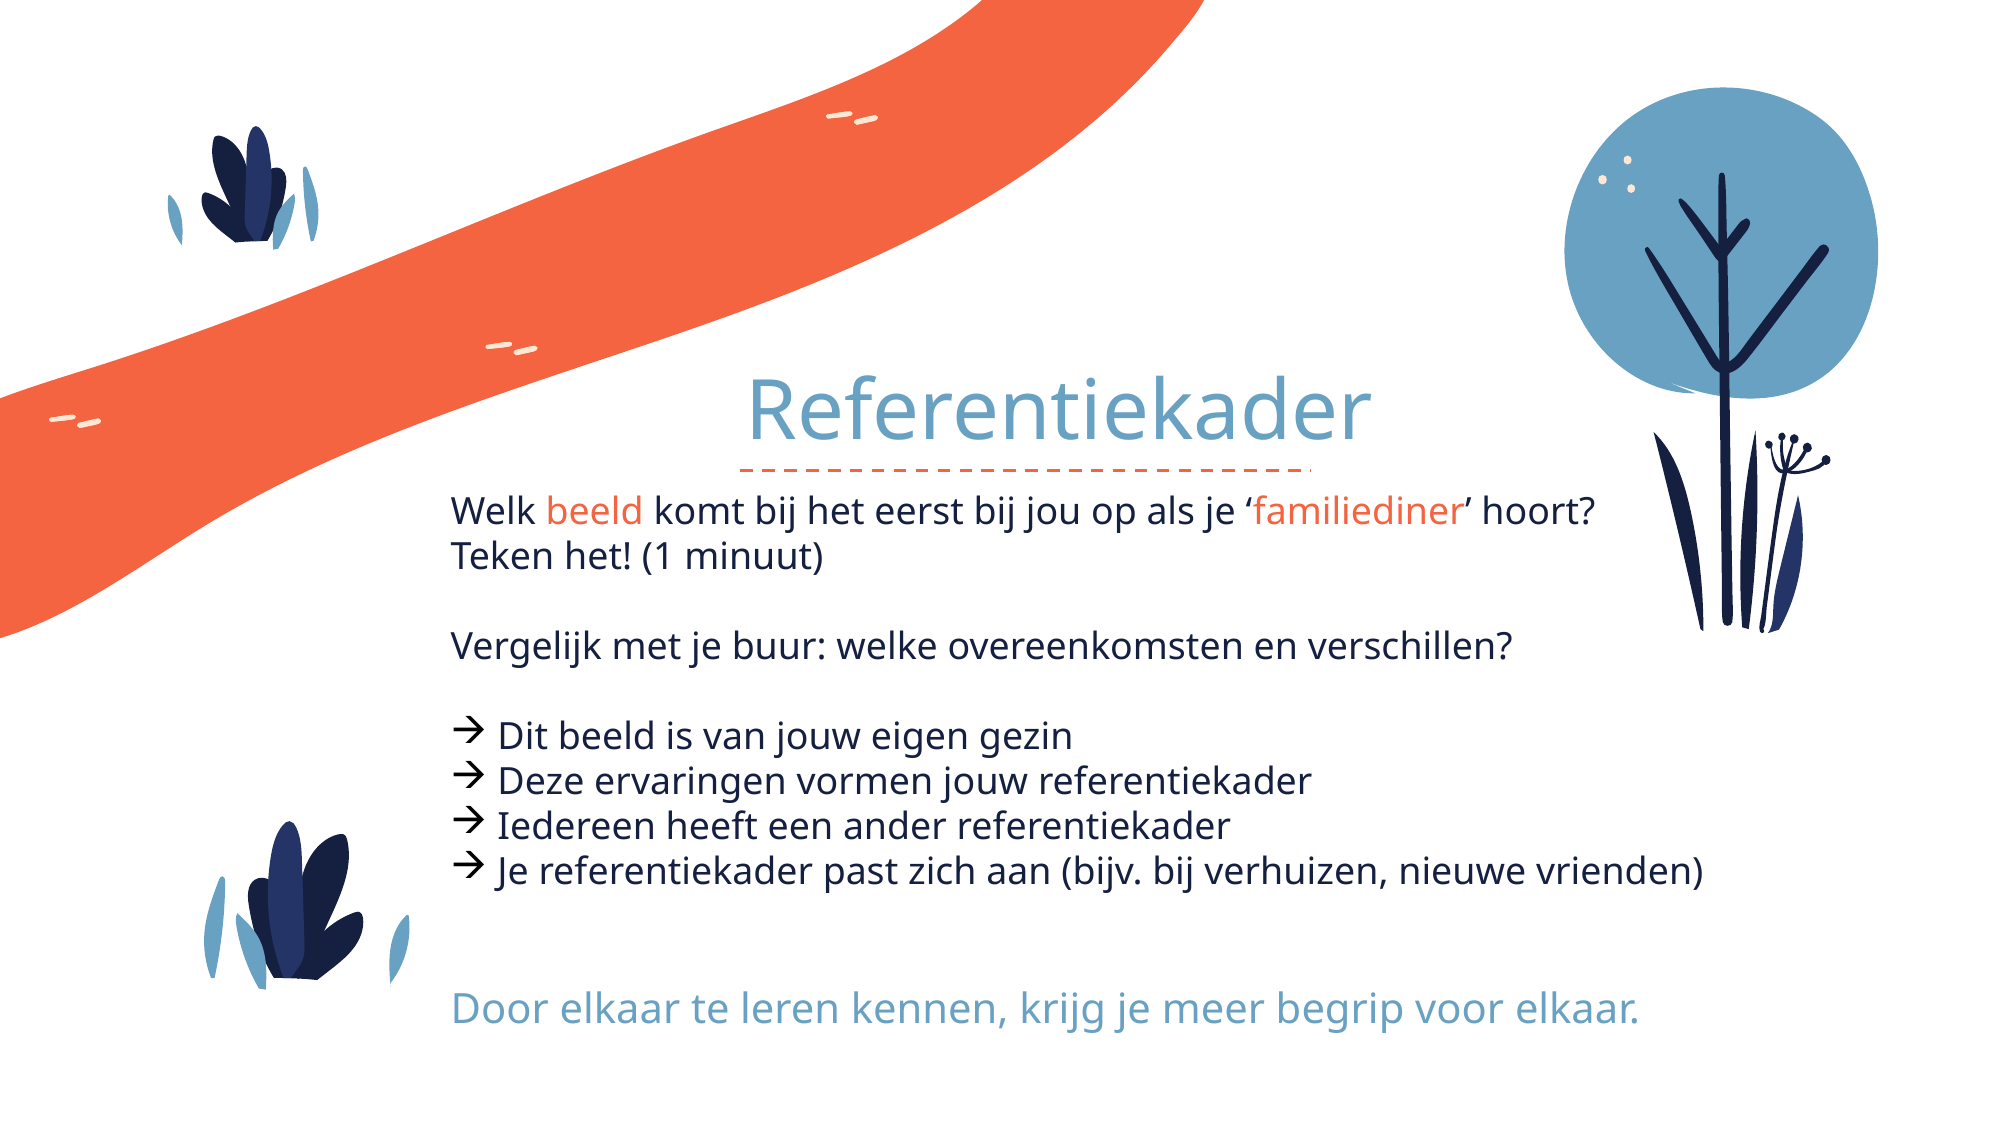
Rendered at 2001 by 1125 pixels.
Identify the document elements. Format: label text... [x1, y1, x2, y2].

title Referentiekader [645, 249, 1475, 477]
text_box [1554, 87, 1891, 634]
text_box Welk beeld komt bij het eerst bij jou op als je ‘familiediner’ hoort? Teken het! (1 minuut) Vergelijk met je buur: welke overeenkomsten en verschillen? Dit beeld is van jouw eigen gezin Deze ervaringen vormen jouw referentiekader Iedereen heeft een ander referentiekader Je referentiekader past zich aan (bijv. bij verhuizen, nieuwe vrienden) Door elkaar te leren kennen, krijg je meer begrip voor elkaar. [436, 479, 1845, 1040]
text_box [165, 125, 320, 250]
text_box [202, 821, 413, 990]
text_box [48, 111, 879, 429]
